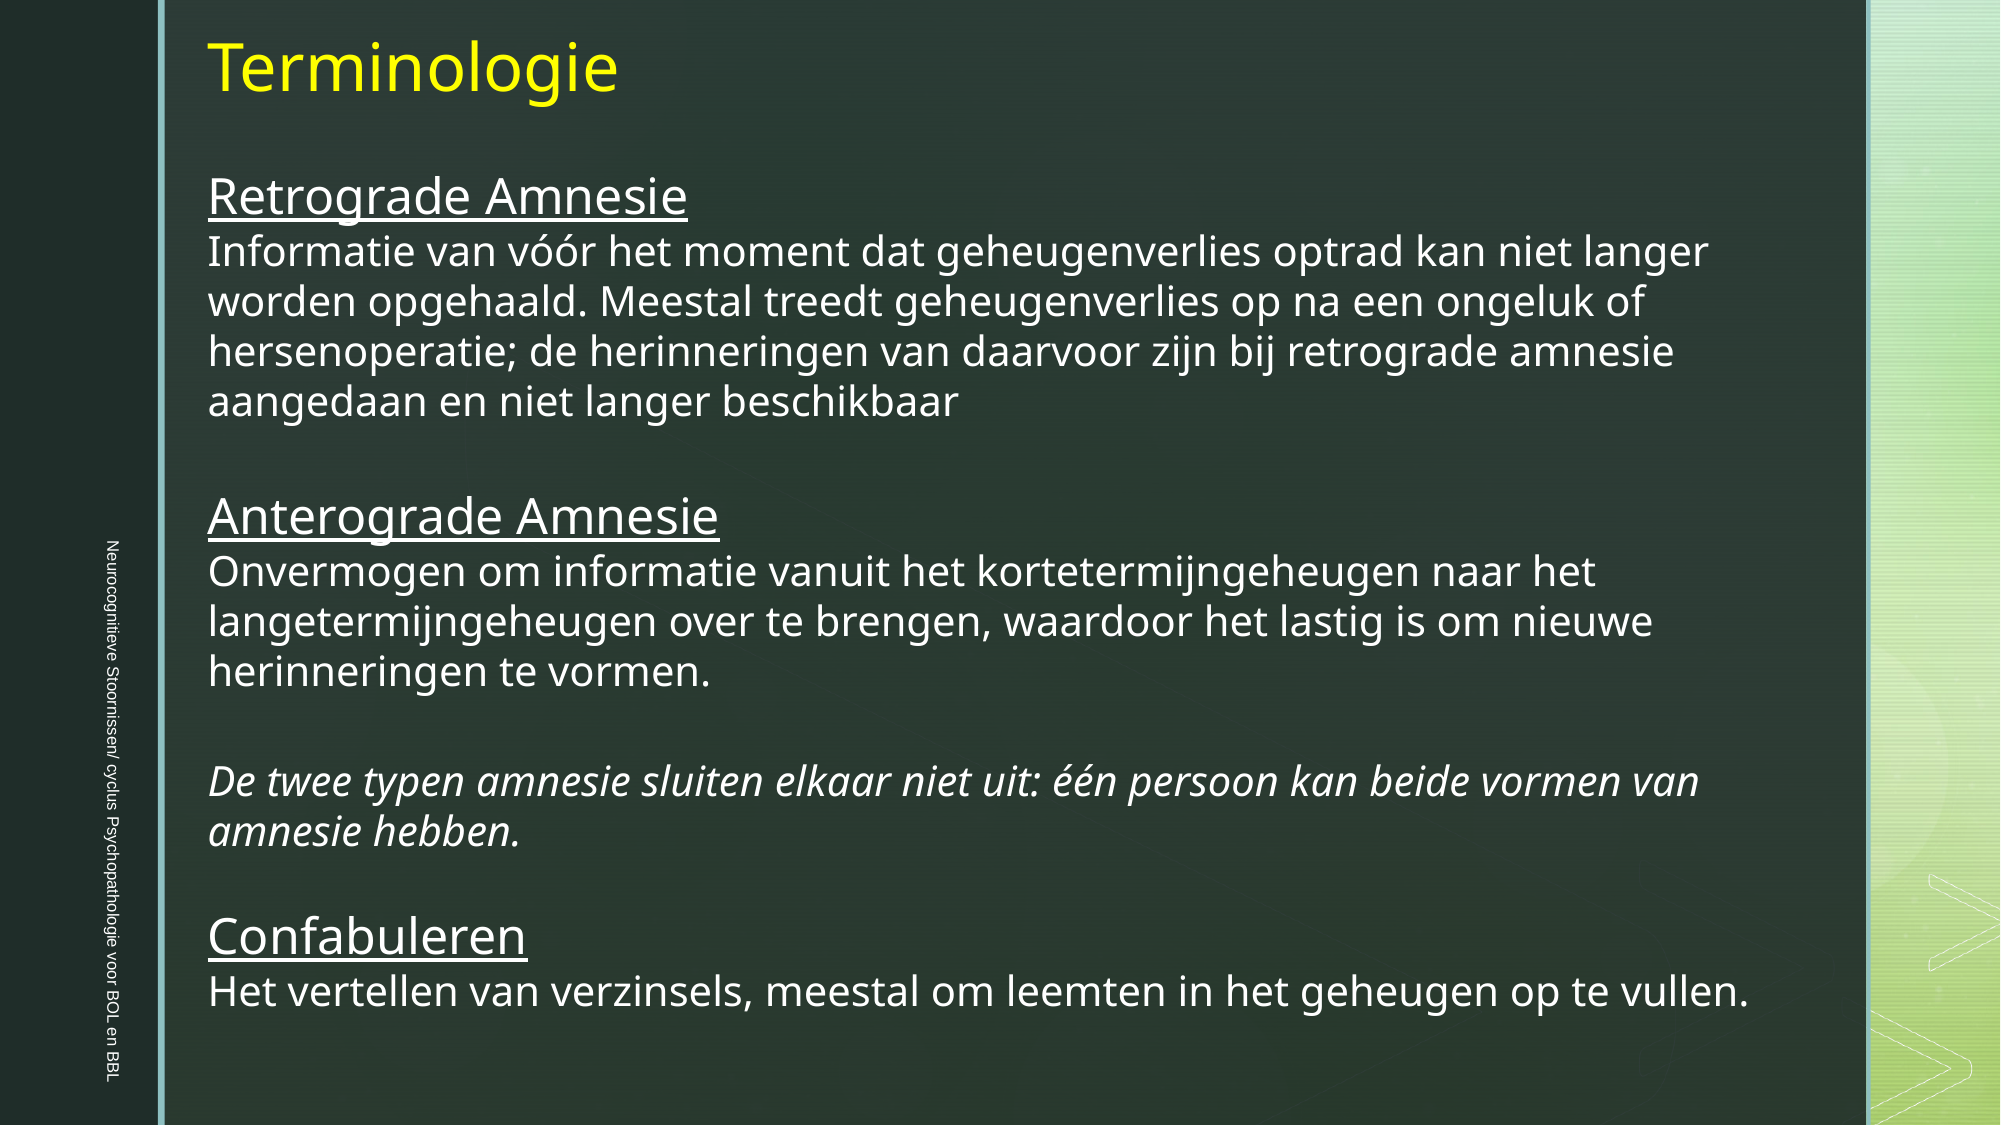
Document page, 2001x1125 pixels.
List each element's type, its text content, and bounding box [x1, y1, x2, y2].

text_box Terminologie Retrograde Amnesie Informatie van vóór het moment dat geheugenverlies optrad kan niet langer worden opgehaald. Meestal treedt geheugenverlies op na een ongeluk of hersenoperatie; de herinneringen van daarvoor zijn bij retrograde amnesie aangedaan en niet langer beschikbaar Anterograde Amnesie Onvermogen om informatie vanuit het kortetermijngeheugen naar het langetermijngeheugen over te brengen, waardoor het lastig is om nieuwe herinneringen te vormen. De twee typen amnesie sluiten elkaar niet uit: één persoon kan beide vormen van amnesie hebben. Confabuleren Het vertellen van verzinsels, meestal om leemten in het geheugen op te vullen. [192, 17, 1875, 1125]
picture [1871, 0, 2001, 1125]
footer Neurocognitieve Stoornissen/ cyclus Psychopathologie voor BOL en BBL [101, 132, 131, 1098]
